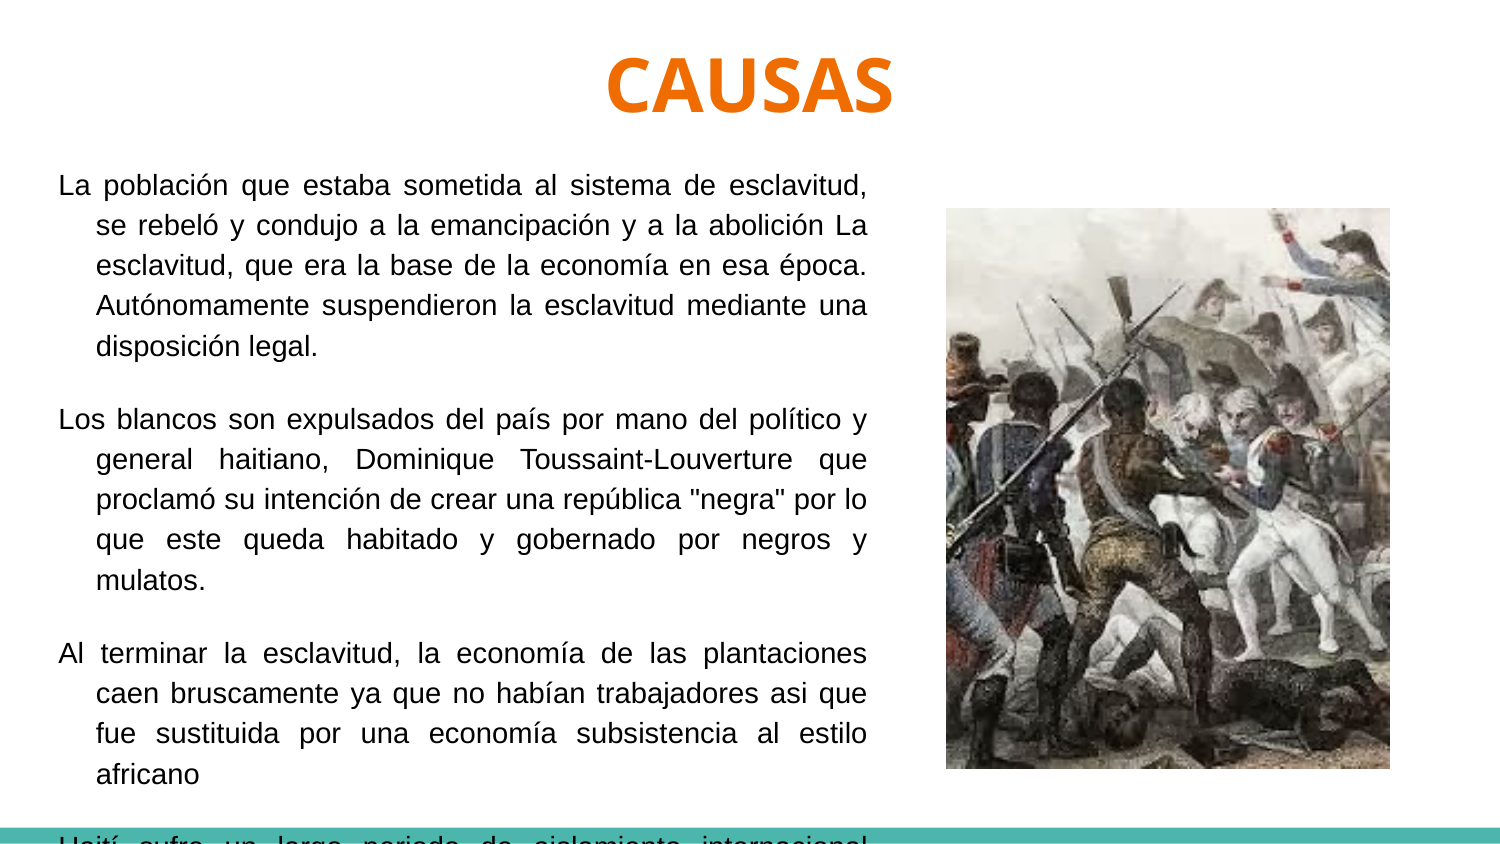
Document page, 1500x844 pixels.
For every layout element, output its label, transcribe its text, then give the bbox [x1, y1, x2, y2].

picture [945, 208, 1391, 769]
title CAUSAS [51, 22, 1449, 139]
list La población que estaba sometida al sistema de esclavitud, se rebeló y condujo a la emancipación y a la abolición La esclavitud, que era la base de la economía en esa época. Autónomamente suspendieron la esclavitud mediante una disposición legal. Los blancos son expulsados del país por mano del político y general haitiano, Dominique Toussaint-Louverture que proclamó su intención de crear una república "negra" por lo que este queda habitado y gobernado por negros y mulatos. Al terminar la esclavitud, la economía de las plantaciones caen bruscamente ya que no habían trabajadores asi que fue sustituida por una economía subsistencia al estilo africano Haití sufre un largo periodo de aislamiento internacional promovido fundamentalmente por las potencias europeas [5, 146, 884, 688]
